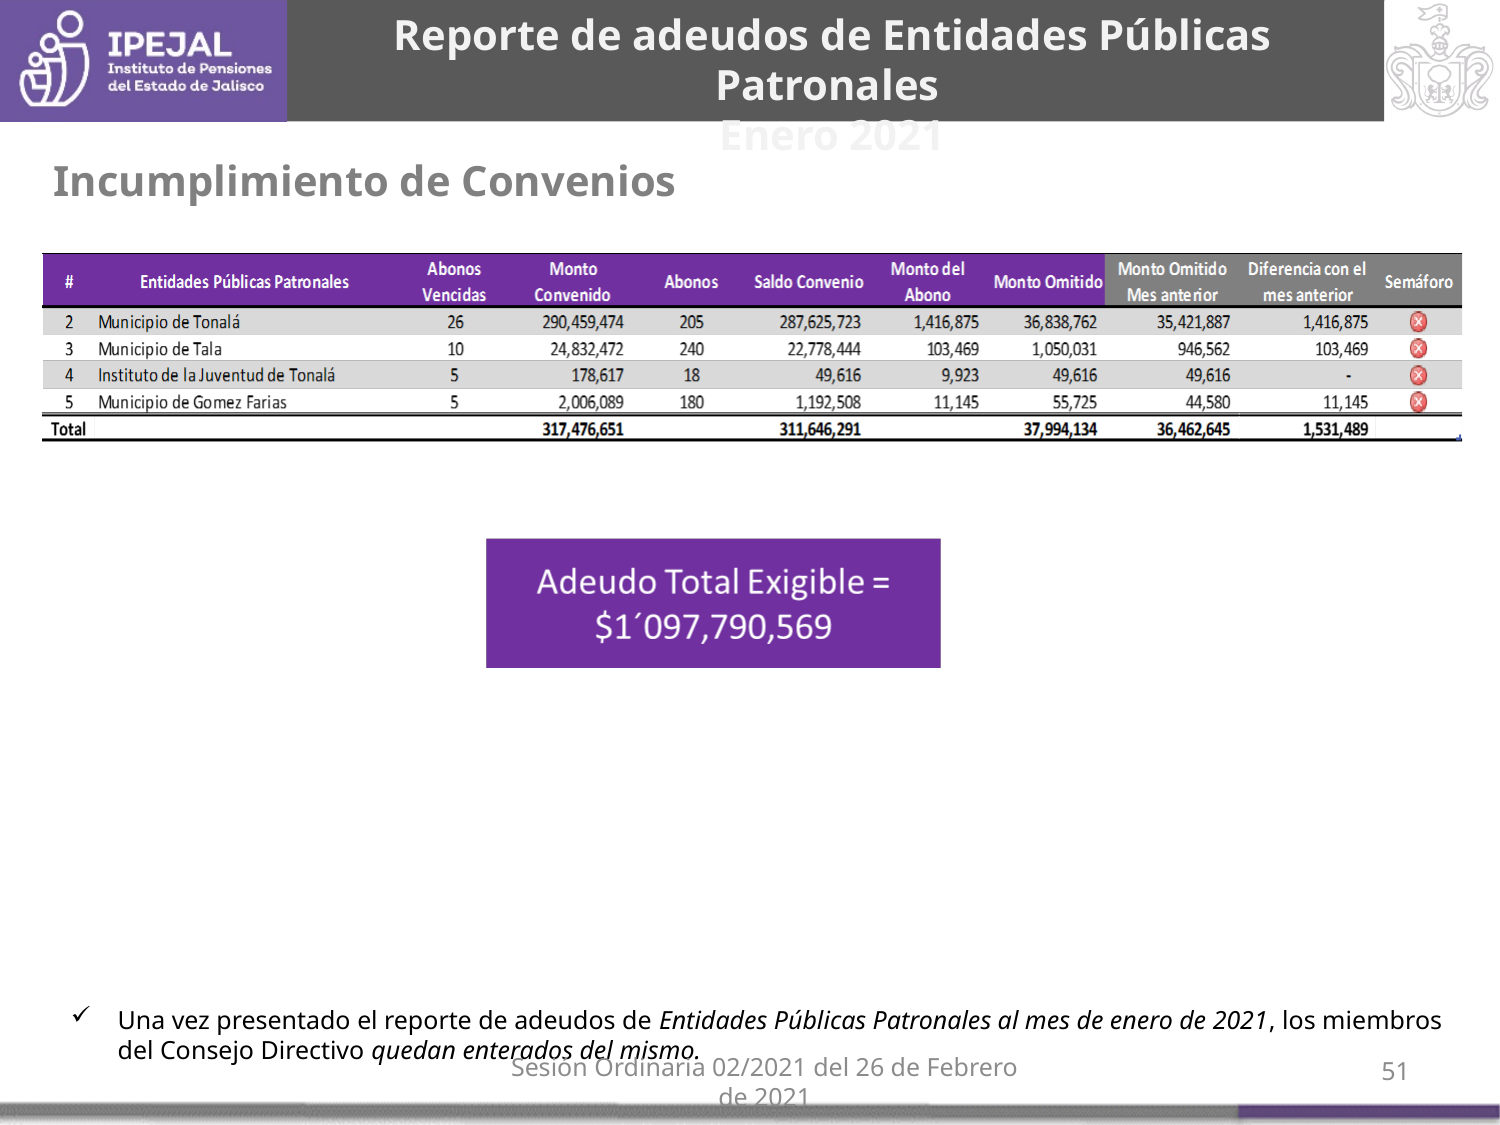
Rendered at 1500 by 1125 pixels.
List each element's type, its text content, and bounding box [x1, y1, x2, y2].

slide_number 50 [1074, 1073, 1425, 1103]
text_box Reporte de adeudos de Entidades Públicas Patronales Enero 2021 [271, 1, 1395, 122]
text_box Incumplimiento de Convenios [38, 153, 1456, 222]
picture [0, 1096, 1500, 1125]
picture [42, 253, 1463, 672]
text_box Sesión Ordinaria 02/2021 del 26 de Febrero de 2021 [483, 1051, 1046, 1112]
picture [0, 0, 288, 122]
text_box Una vez presentado el reporte de adeudos de Entidades Públicas Patronales al mes de enero de 2021, los miembros del Consejo Directivo quedan enterados del mismo. [56, 997, 1463, 1073]
